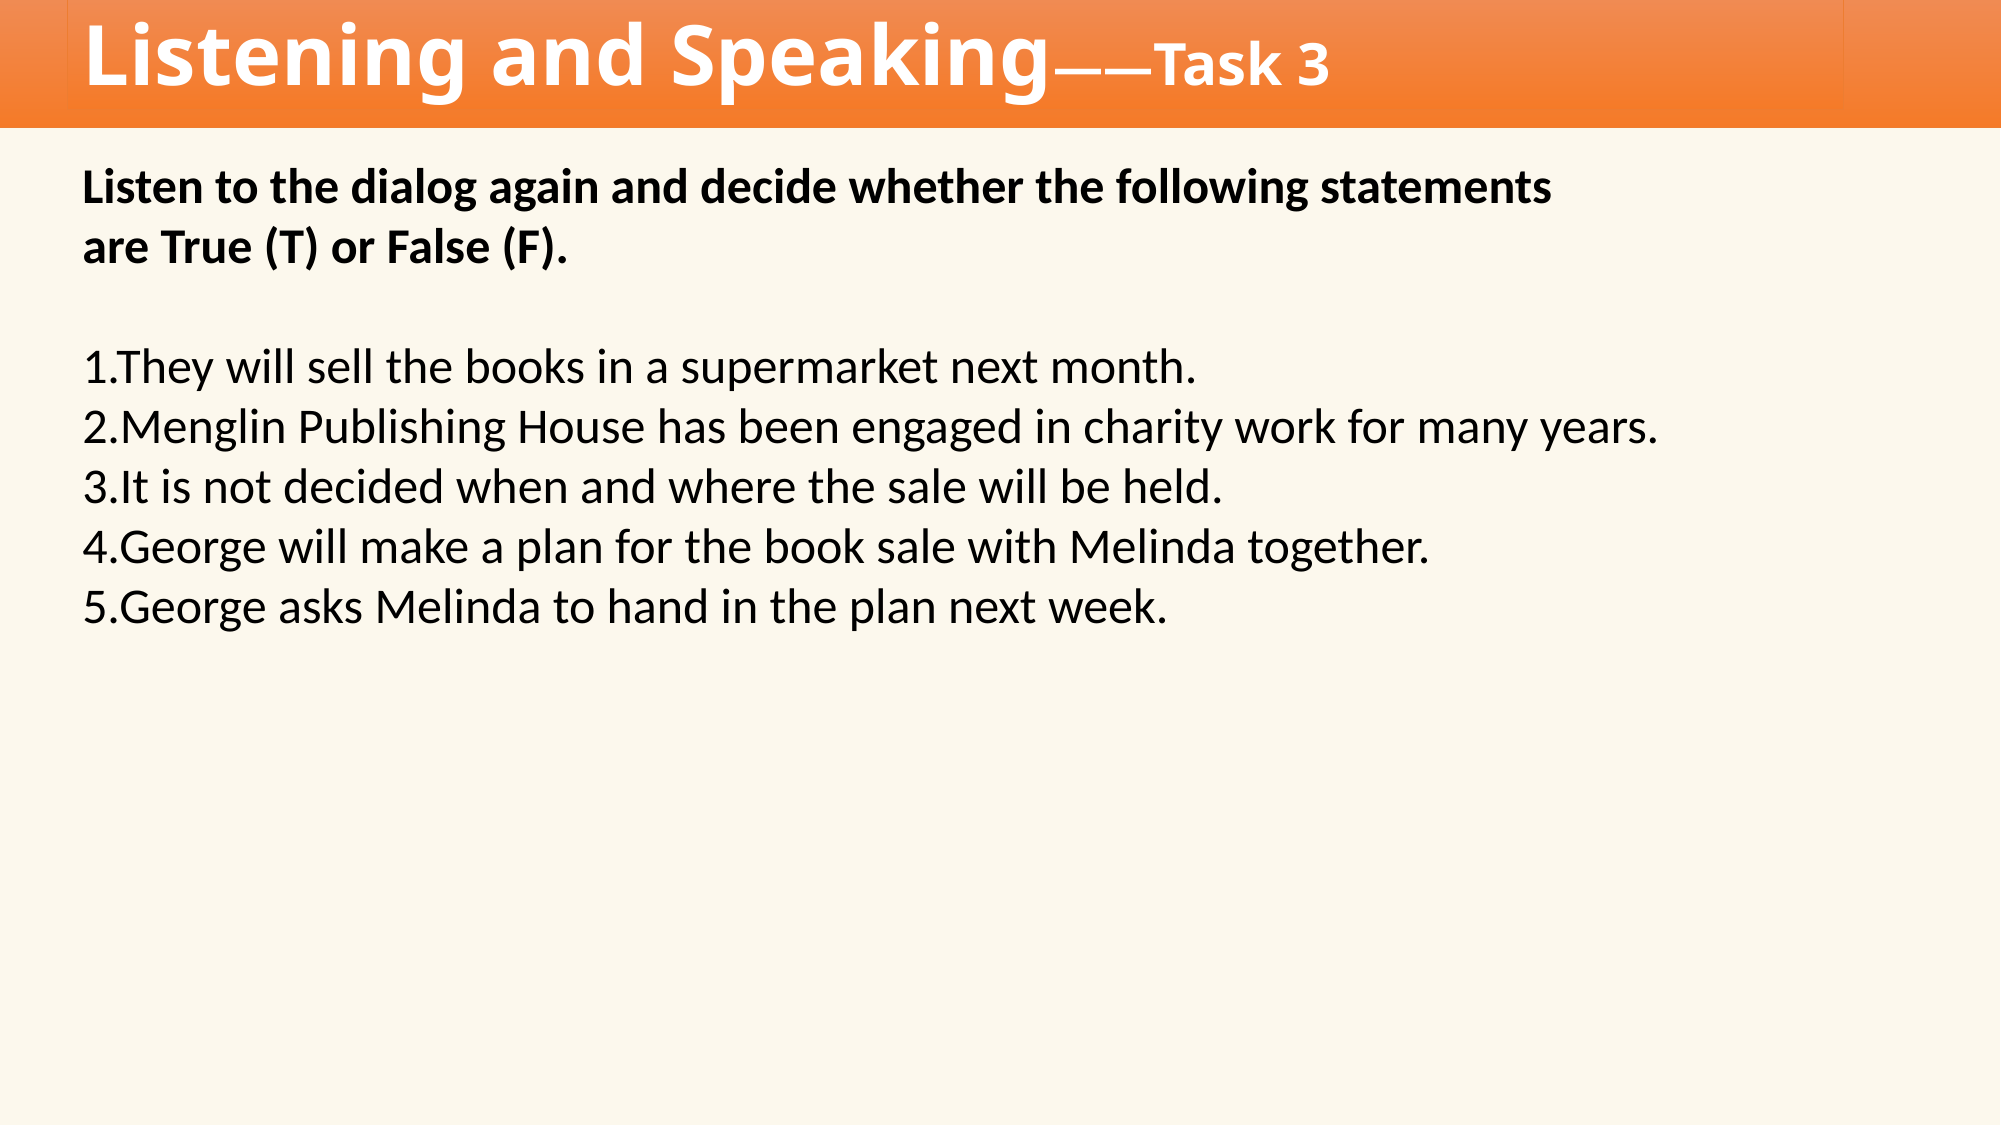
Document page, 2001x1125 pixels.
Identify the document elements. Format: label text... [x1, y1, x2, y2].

text_box Listen to the dialog again and decide whether the following statements are True (T) or False (F). 1.They will sell the books in a supermarket next month. 2.Menglin Publishing House has been engaged in charity work for many years. 3.It is not decided when and where the sale will be held. 4.George will make a plan for the book sale with Melinda together. 5.George asks Melinda to hand in the plan next week. [67, 145, 1847, 701]
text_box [0, 0, 2000, 128]
